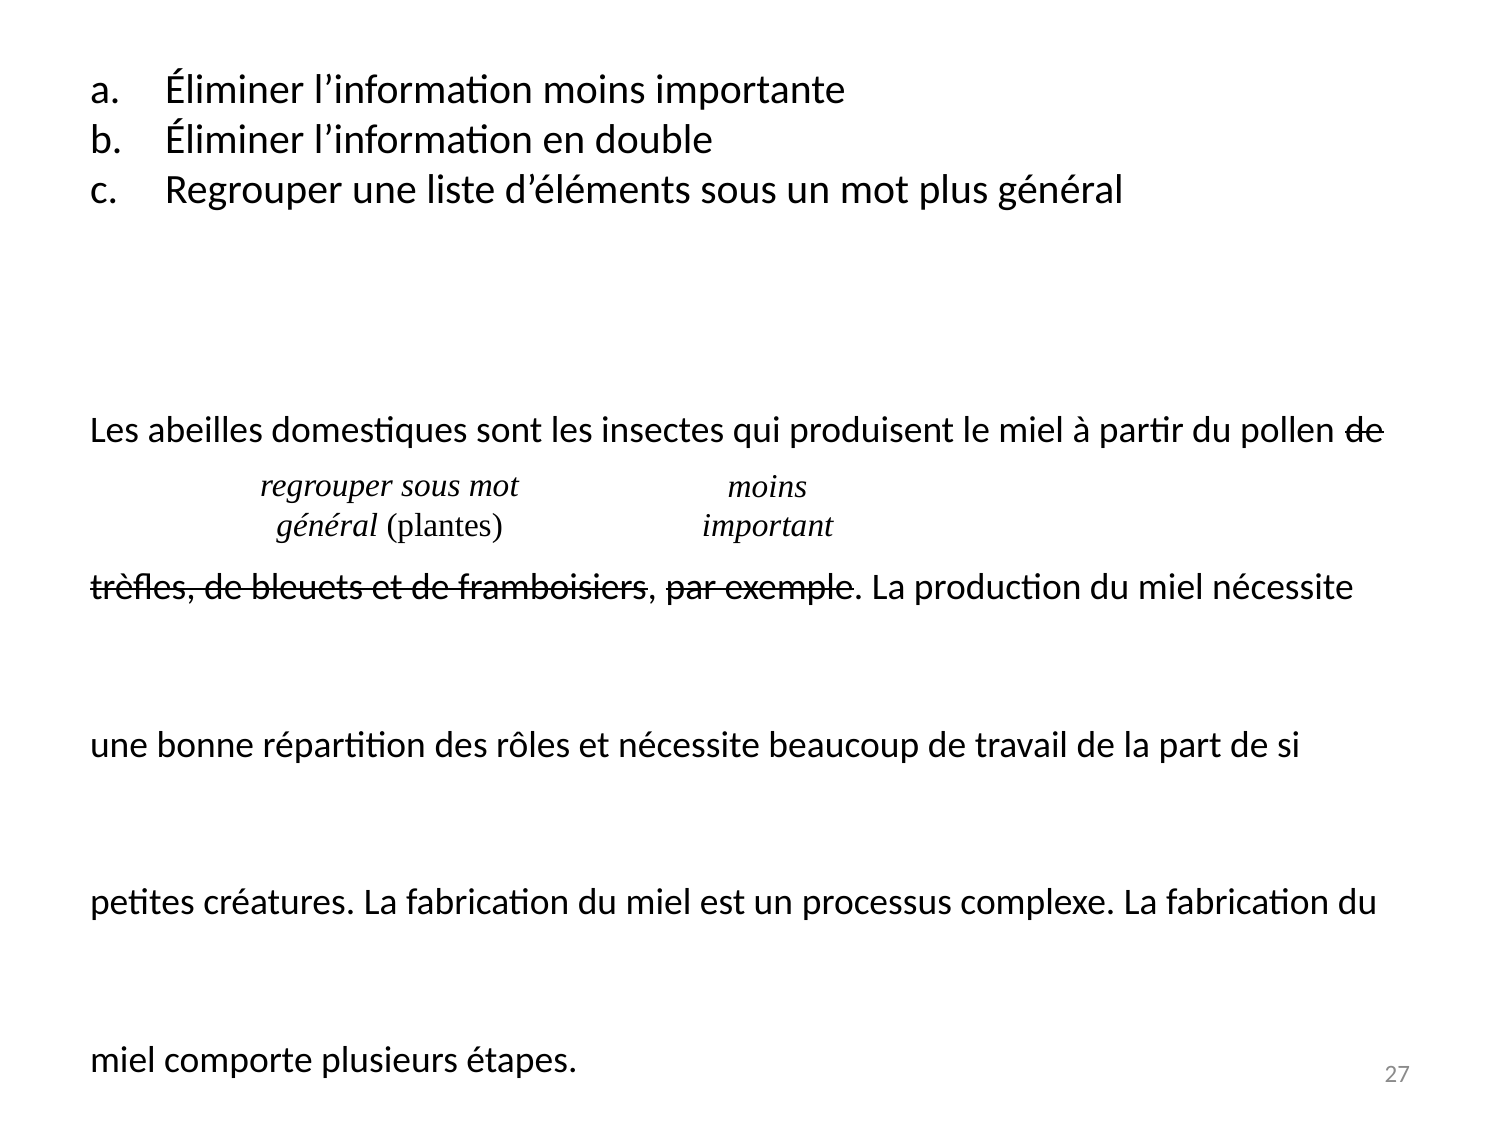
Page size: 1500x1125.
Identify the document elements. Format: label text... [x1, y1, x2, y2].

text_box regrouper sous mot général (plantes) [206, 456, 573, 527]
list Éliminer l’information moins importante Éliminer l’information en double Regrouper une liste d’éléments sous un mot plus général Les abeilles domestiques sont les insectes qui produisent le miel à partir du pollen de trèfles, de bleuets et de framboisiers, par exemple. La production du miel nécessite une bonne répartition des rôles et nécessite beaucoup de travail de la part de si petites créatures. La fabrication du miel est un processus complexe. La fabrication du miel comporte plusieurs étapes. [75, 54, 1424, 1094]
text_box moins important [667, 456, 868, 537]
slide_number 27 [1074, 1042, 1425, 1103]
